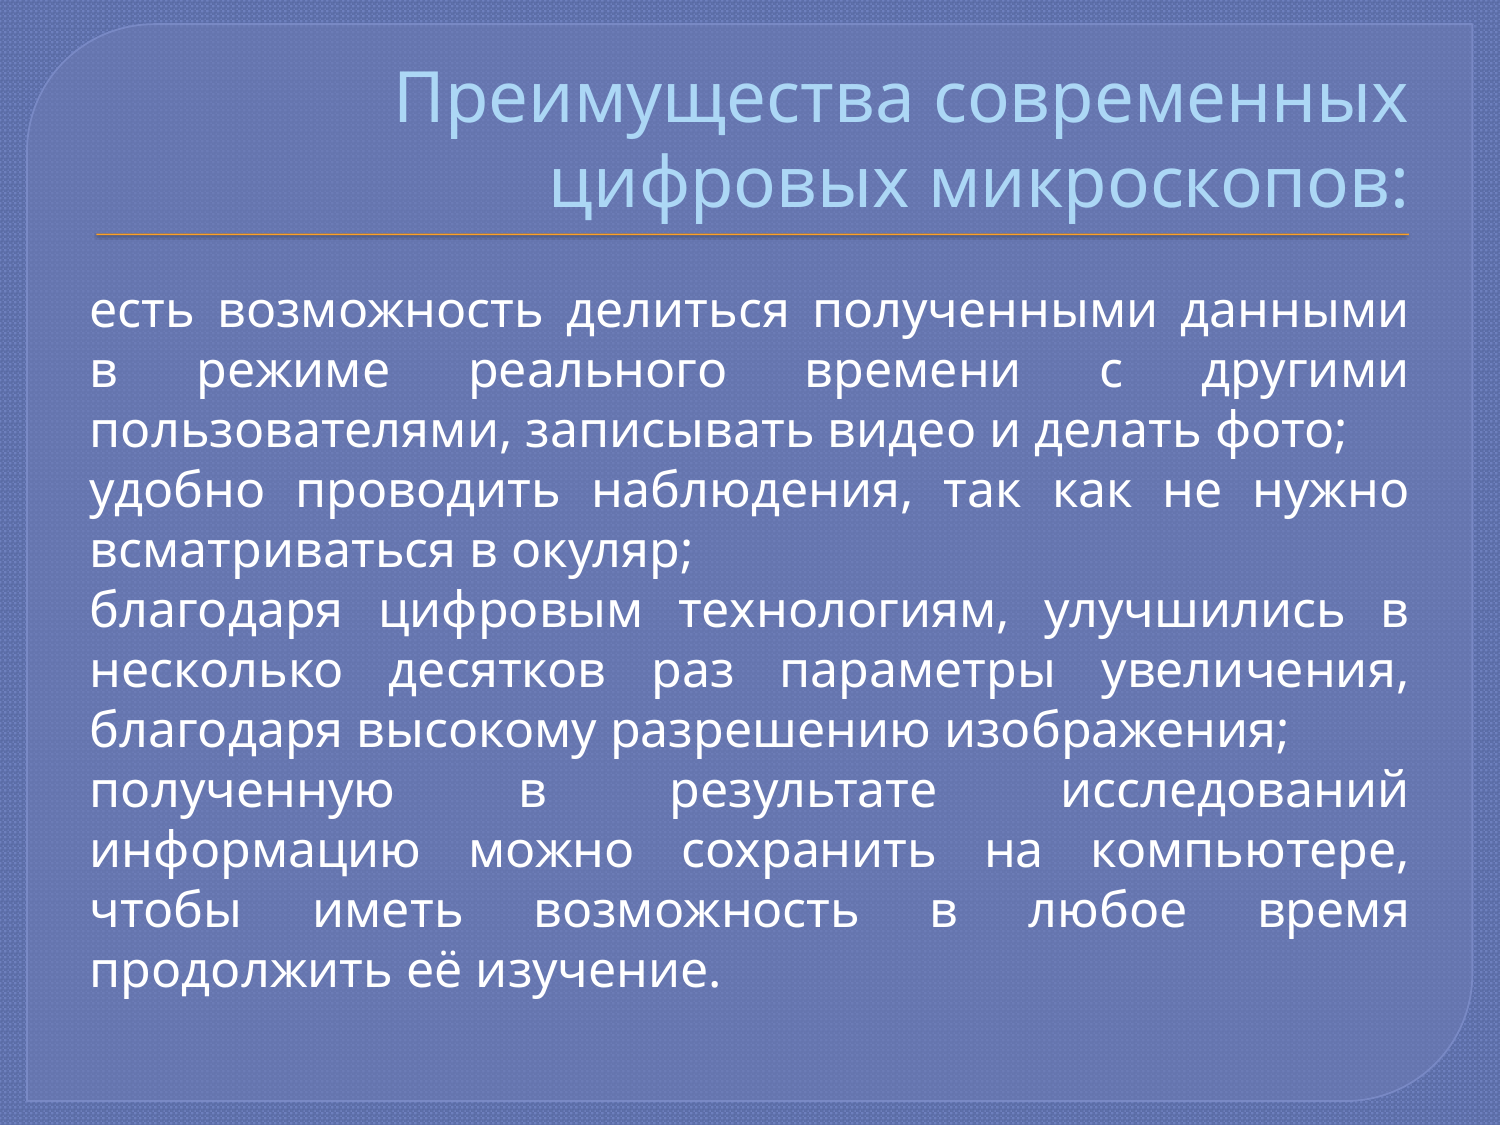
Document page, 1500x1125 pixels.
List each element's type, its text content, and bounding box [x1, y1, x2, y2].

title Преимущества современных цифровых микроскопов: [75, 41, 1425, 230]
list есть возможность делиться полученными данными в режиме реального времени с другими пользователями, записывать видео и делать фото; удобно проводить наблюдения, так как не нужно всматриваться в окуляр; благодаря цифровым технологиям, улучшились в несколько десятков раз параметры увеличения, благодаря высокому разрешению изображения; полученную в результате исследований информацию можно сохранить на компьютере, чтобы иметь возможность в любое время продолжить её изучение. [75, 270, 1425, 1013]
